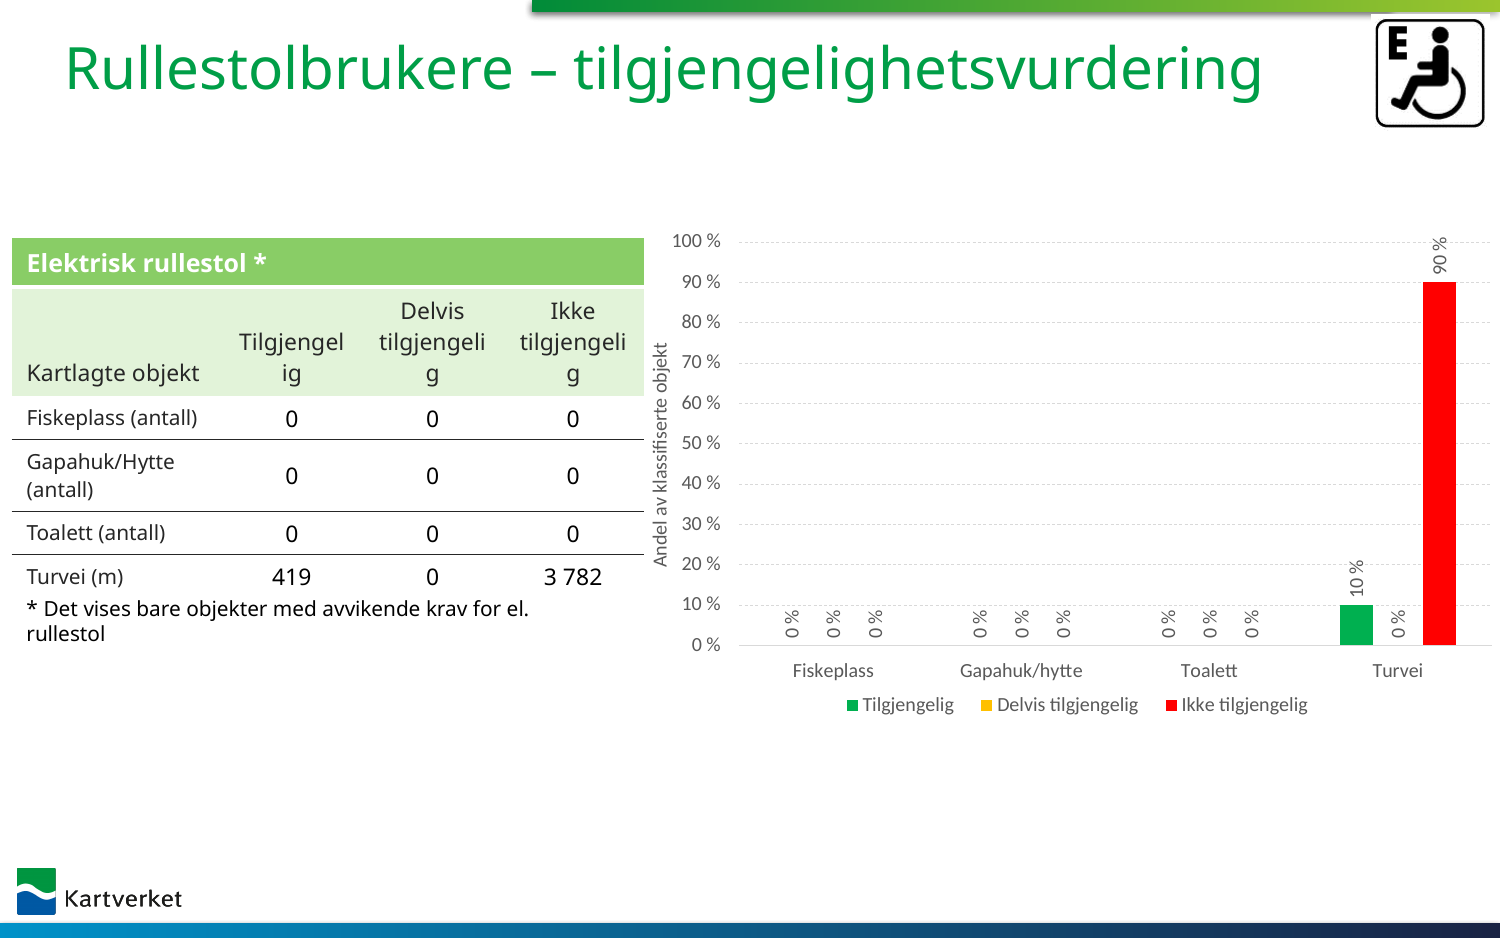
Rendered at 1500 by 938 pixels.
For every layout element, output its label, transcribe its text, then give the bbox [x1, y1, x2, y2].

table_cell 0 [222, 440, 362, 511]
table_cell 0 [222, 396, 362, 439]
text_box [1371, 13, 1491, 133]
table_cell Delvis tilgjengelig [362, 289, 503, 396]
table_cell Tilgjengelig [222, 289, 362, 396]
text_box * Det vises bare objekter med avvikende krav for el. rullestol [11, 588, 597, 653]
table_cell 0 [362, 555, 503, 588]
table_cell 3 782 [503, 555, 638, 598]
text_box Rullestolbrukere – tilgjengelighetsvurdering [49, 12, 1372, 109]
picture [643, 218, 1500, 728]
table_cell Ikke tilgjengelig [503, 289, 638, 396]
table_cell Kartlagte objekt [12, 289, 222, 396]
table_cell Toalett (antall) [12, 512, 222, 554]
table_cell Fiskeplass (antall) [12, 396, 222, 439]
table_cell 0 [503, 440, 638, 511]
table_header Elektrisk rullestol * [12, 238, 638, 285]
table_cell Gapahuk/Hytte (antall) [12, 440, 222, 511]
table_cell 0 [362, 512, 503, 554]
table_cell 0 [503, 512, 638, 554]
table_cell 0 [222, 512, 362, 554]
table_cell 0 [362, 396, 503, 439]
table_cell 0 [503, 396, 638, 439]
table_cell 419 [222, 555, 362, 588]
table_cell 0 [362, 440, 503, 511]
table_cell Turvei (m) [12, 555, 222, 588]
